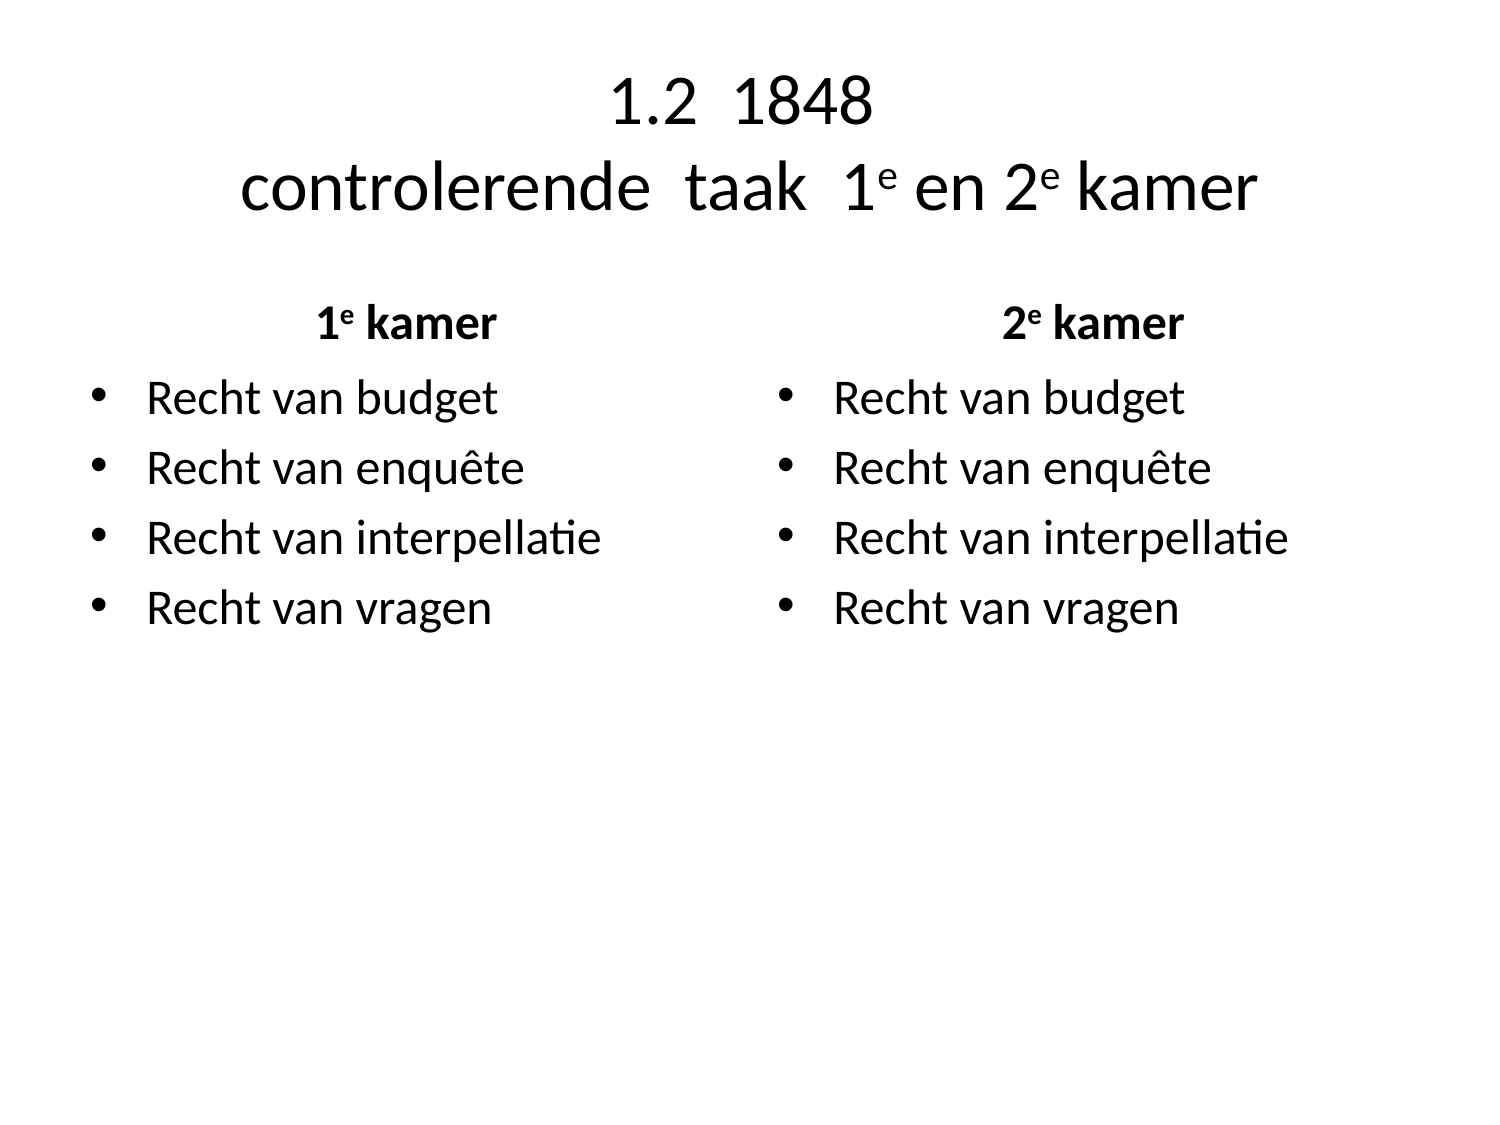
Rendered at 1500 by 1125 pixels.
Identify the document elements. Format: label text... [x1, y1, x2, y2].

list Recht van budget Recht van enquête Recht van interpellatie Recht van vragen [75, 356, 738, 1005]
title 1.2 1848 controlerende taak 1e en 2e kamer [75, 45, 1425, 233]
list 2e kamer [761, 251, 1425, 356]
list Recht van budget Recht van enquête Recht van interpellatie Recht van vragen [761, 356, 1425, 1005]
list 1e kamer [75, 251, 738, 356]
